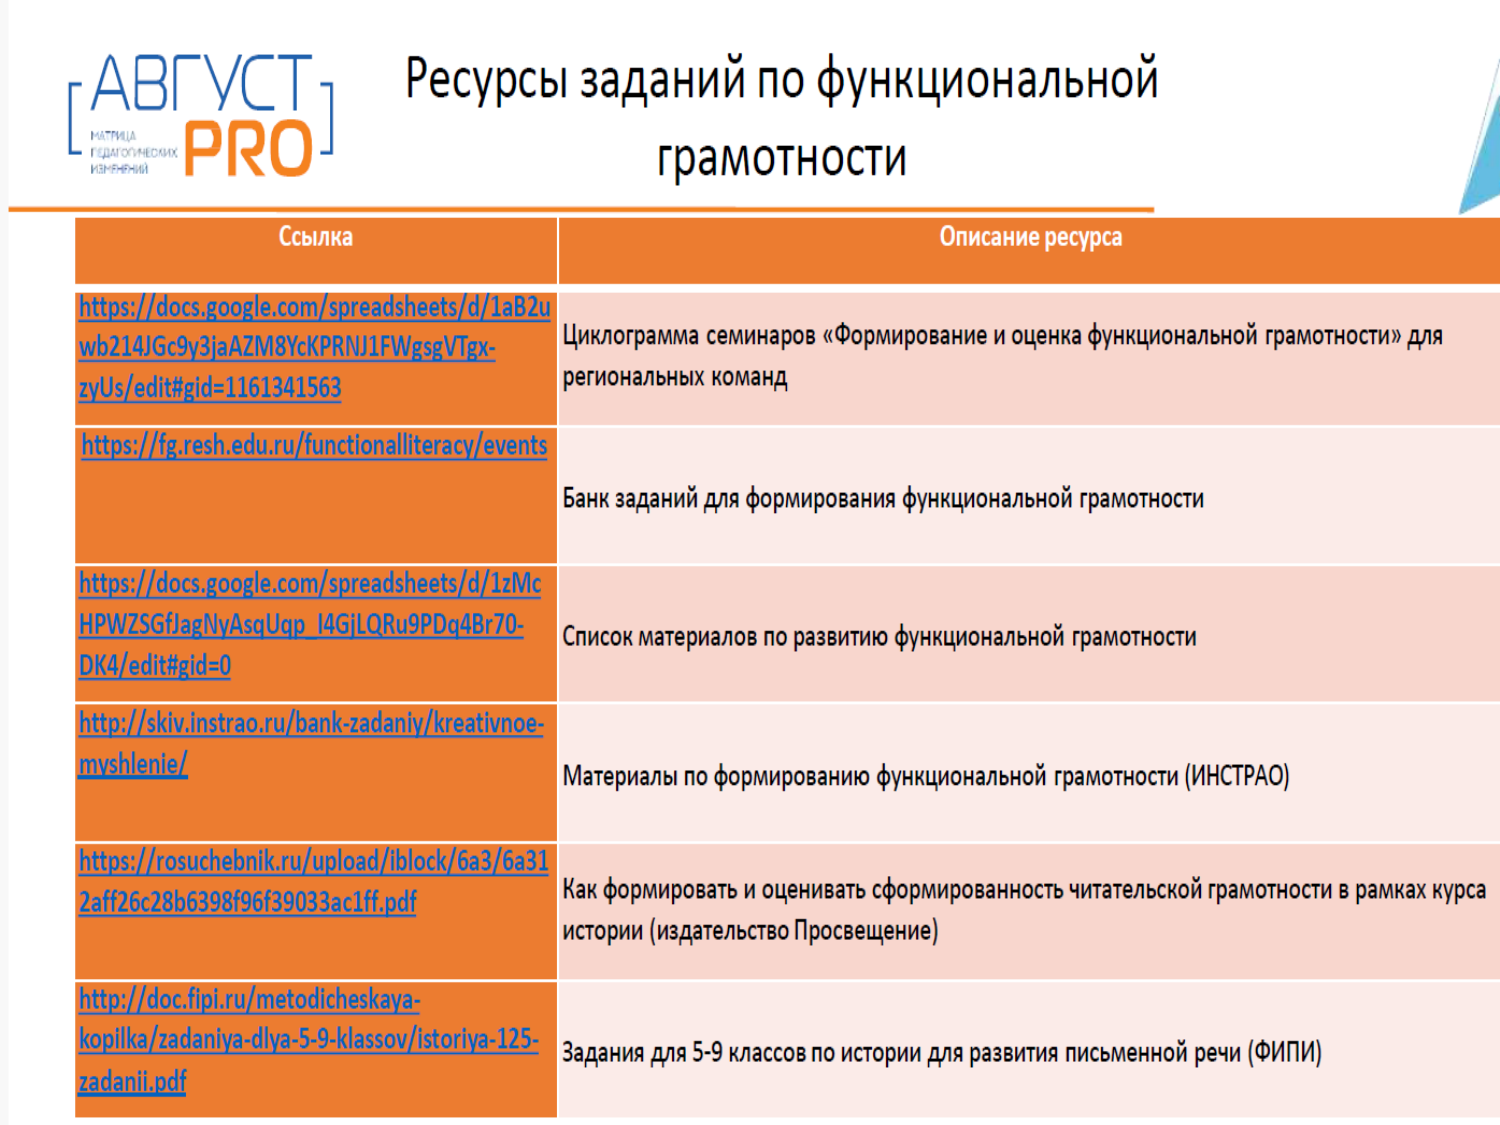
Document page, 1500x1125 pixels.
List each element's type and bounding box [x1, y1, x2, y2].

list [0, 0, 1500, 1125]
